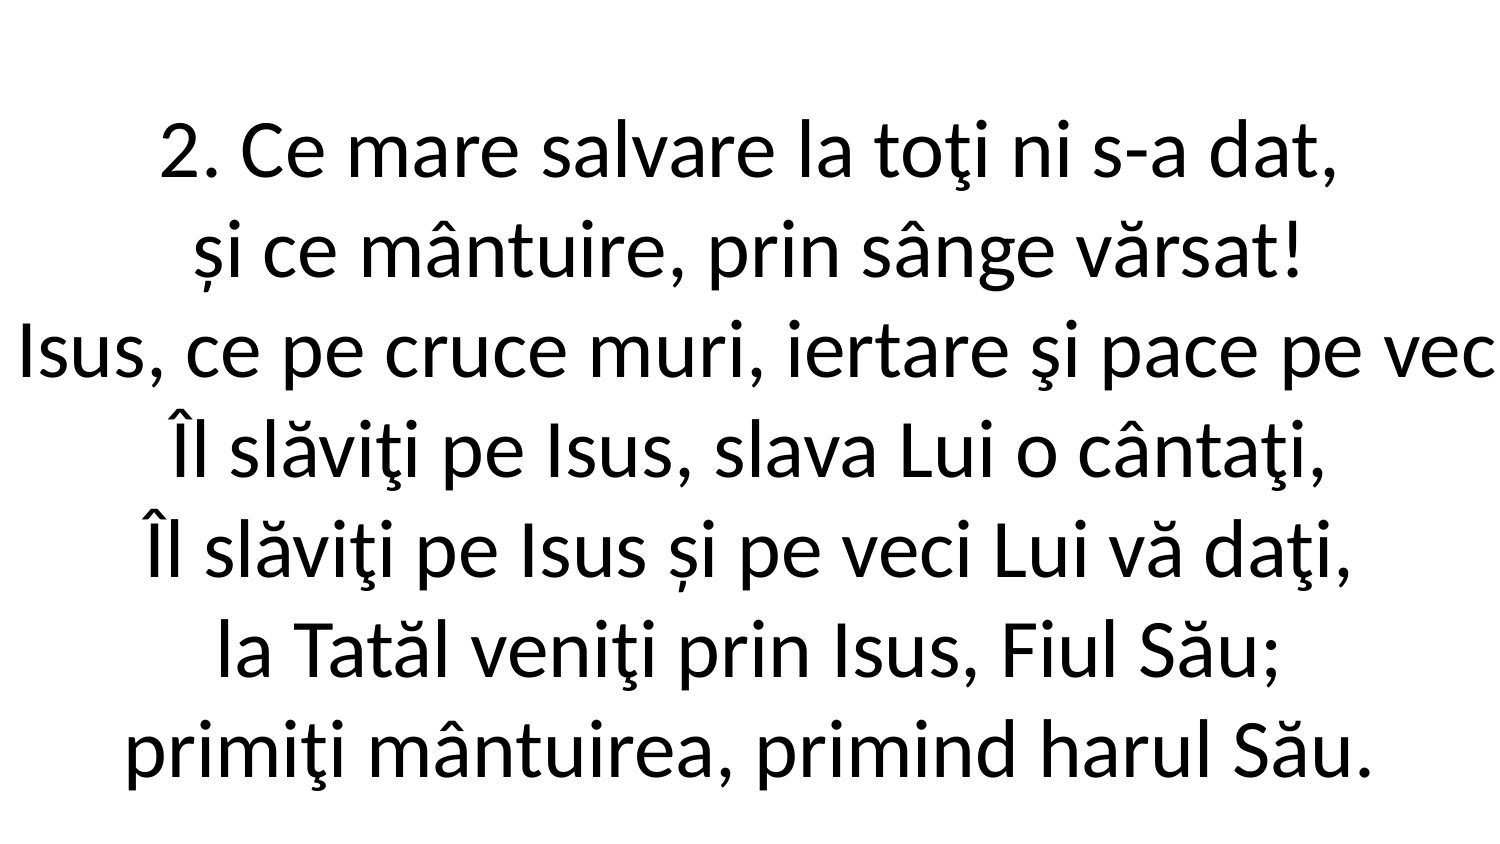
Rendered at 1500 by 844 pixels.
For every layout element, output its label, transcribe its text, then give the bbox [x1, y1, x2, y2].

text_box 2. Ce mare salvare la toţi ni s-a dat, și ce mântuire, prin sânge vărsat! De crezi în Isus, ce pe cruce muri, iertare şi pace pe veci vei primi. Îl slăviţi pe Isus, slava Lui o cântaţi, Îl slăviţi pe Isus și pe veci Lui vă daţi, la Tatăl veniţi prin Isus, Fiul Său; primiţi mântuirea, primind harul Său. [0, 42, 1500, 802]
